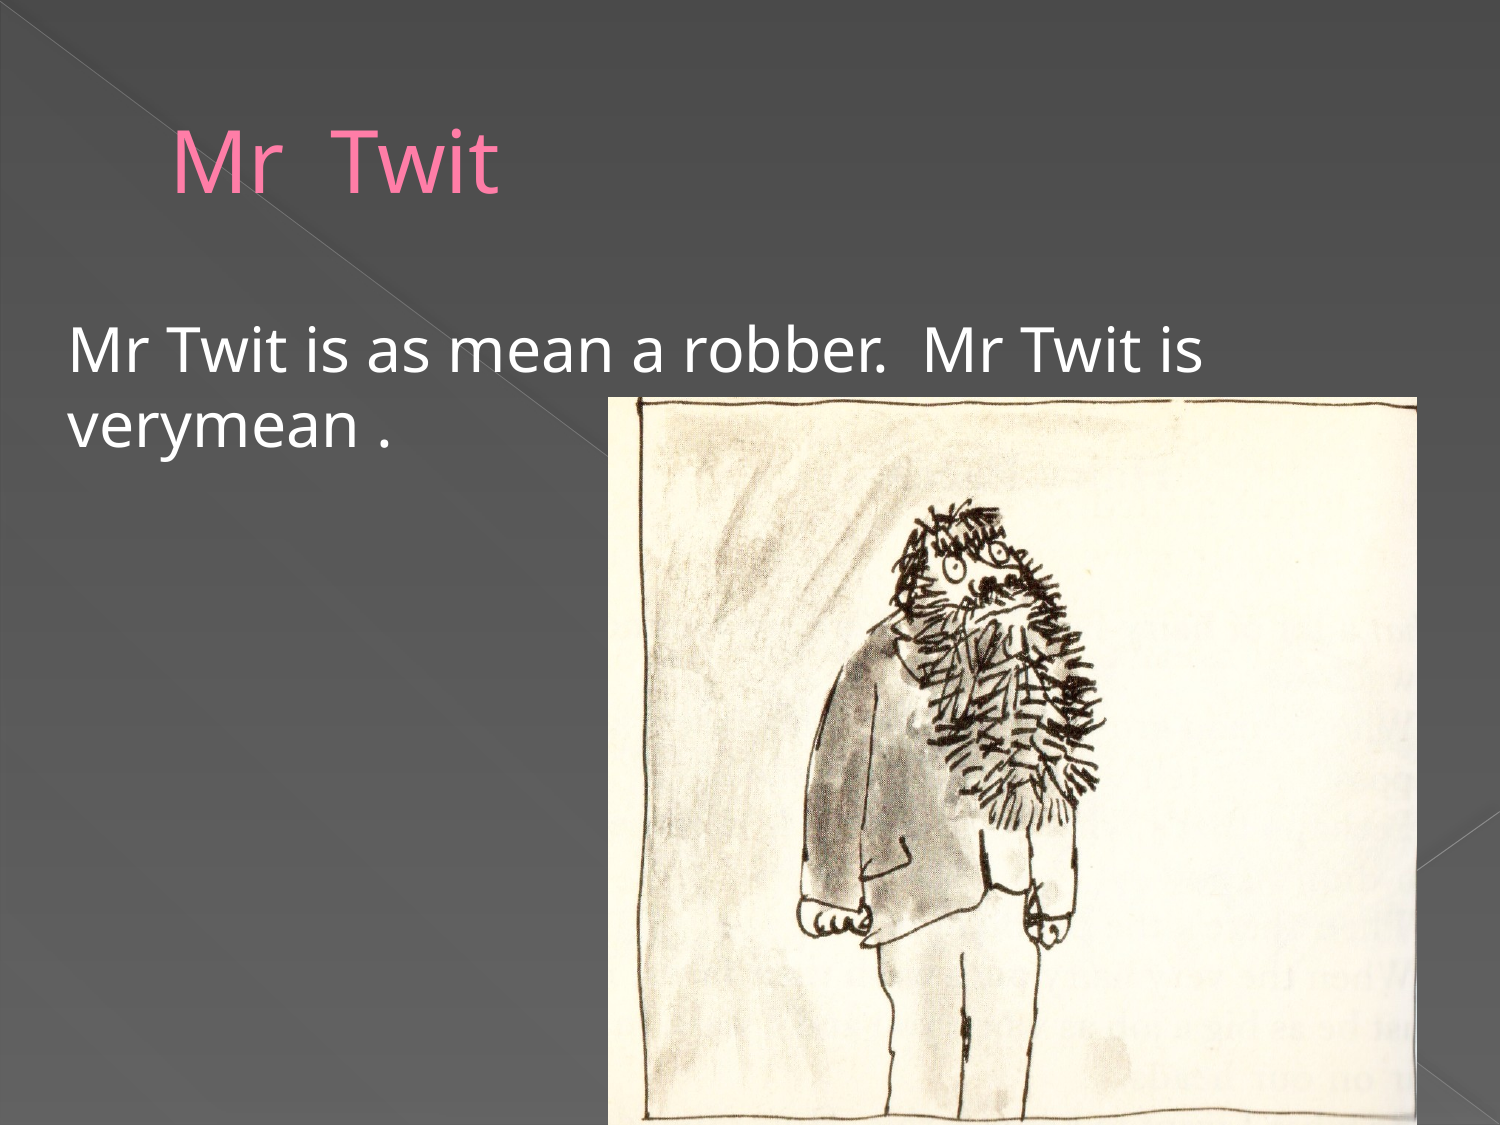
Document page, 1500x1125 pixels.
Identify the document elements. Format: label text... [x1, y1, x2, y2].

title Mr Twit [75, 43, 1425, 274]
picture [608, 396, 1417, 1125]
list Mr Twit is as mean a robber. Mr Twit is verymean . [53, 302, 1404, 1125]
